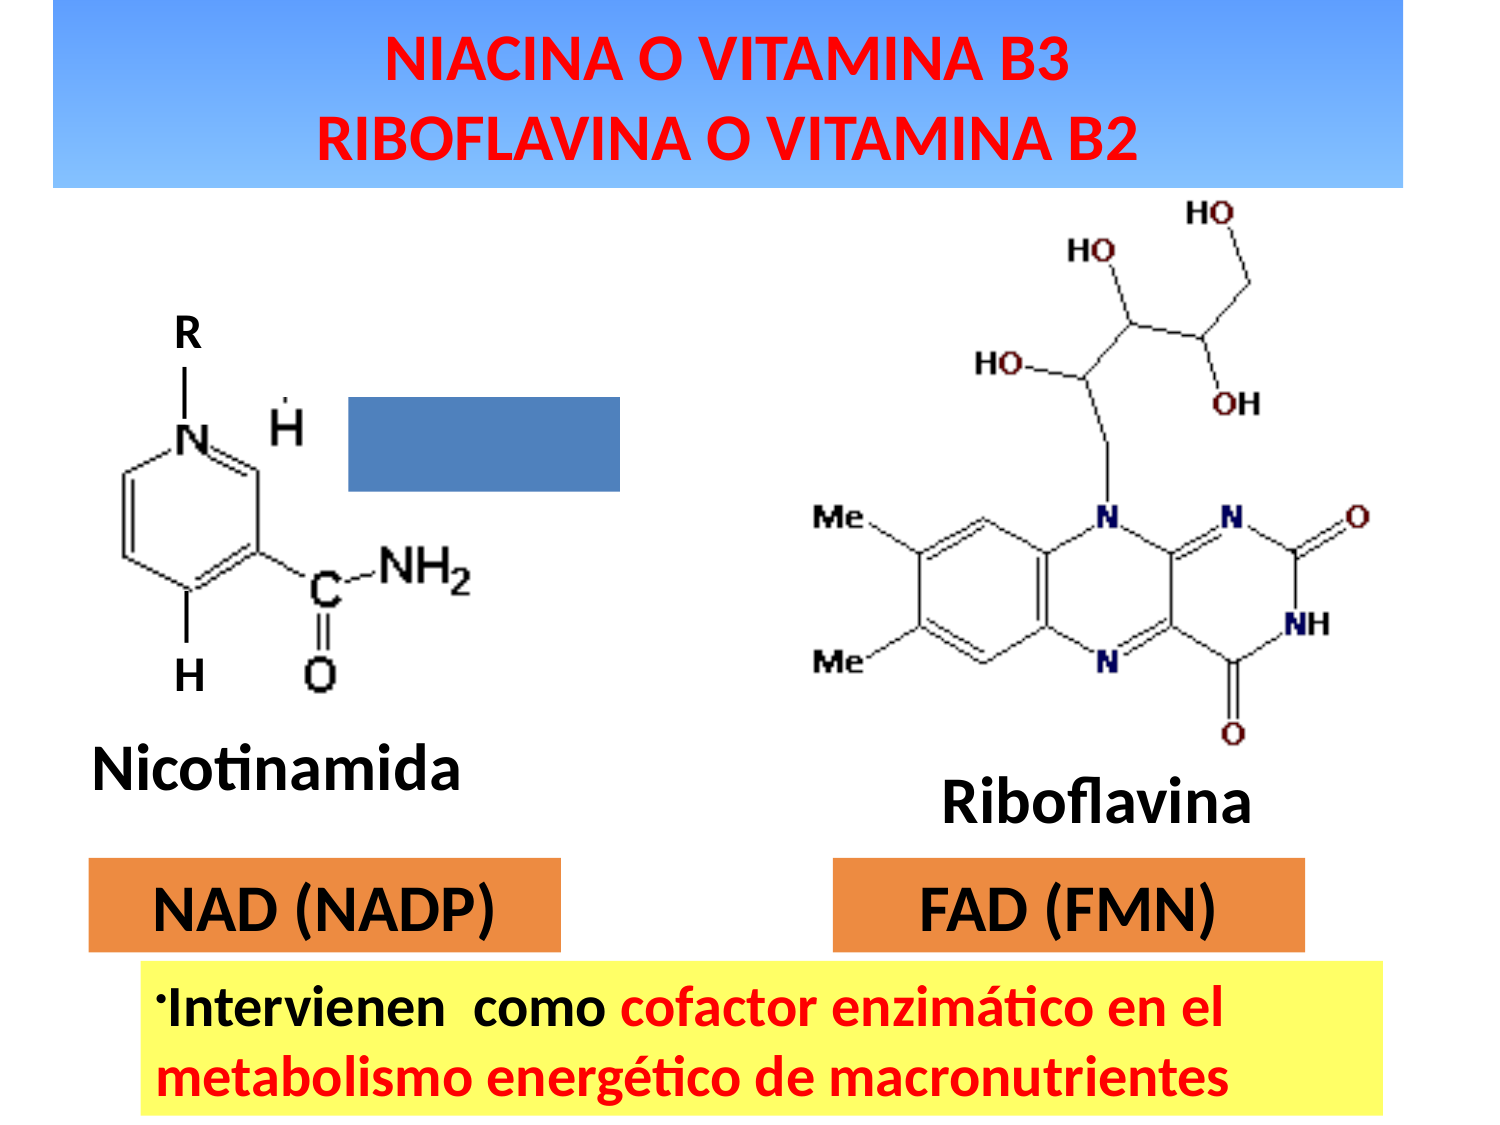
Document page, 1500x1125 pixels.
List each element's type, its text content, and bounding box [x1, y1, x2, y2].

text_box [64, 290, 538, 812]
text_box [543, 397, 620, 492]
text_box Intervienen como cofactor enzimático en el metabolismo energético de macronutrientes [140, 960, 1383, 1116]
title NIACINA O VITAMINA B3 RIBOFLAVINA O VITAMINA B2 [53, 0, 1404, 188]
text_box FAD (FMN) [832, 857, 1306, 953]
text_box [808, 196, 1377, 845]
text_box NAD (NADP) [88, 857, 561, 953]
